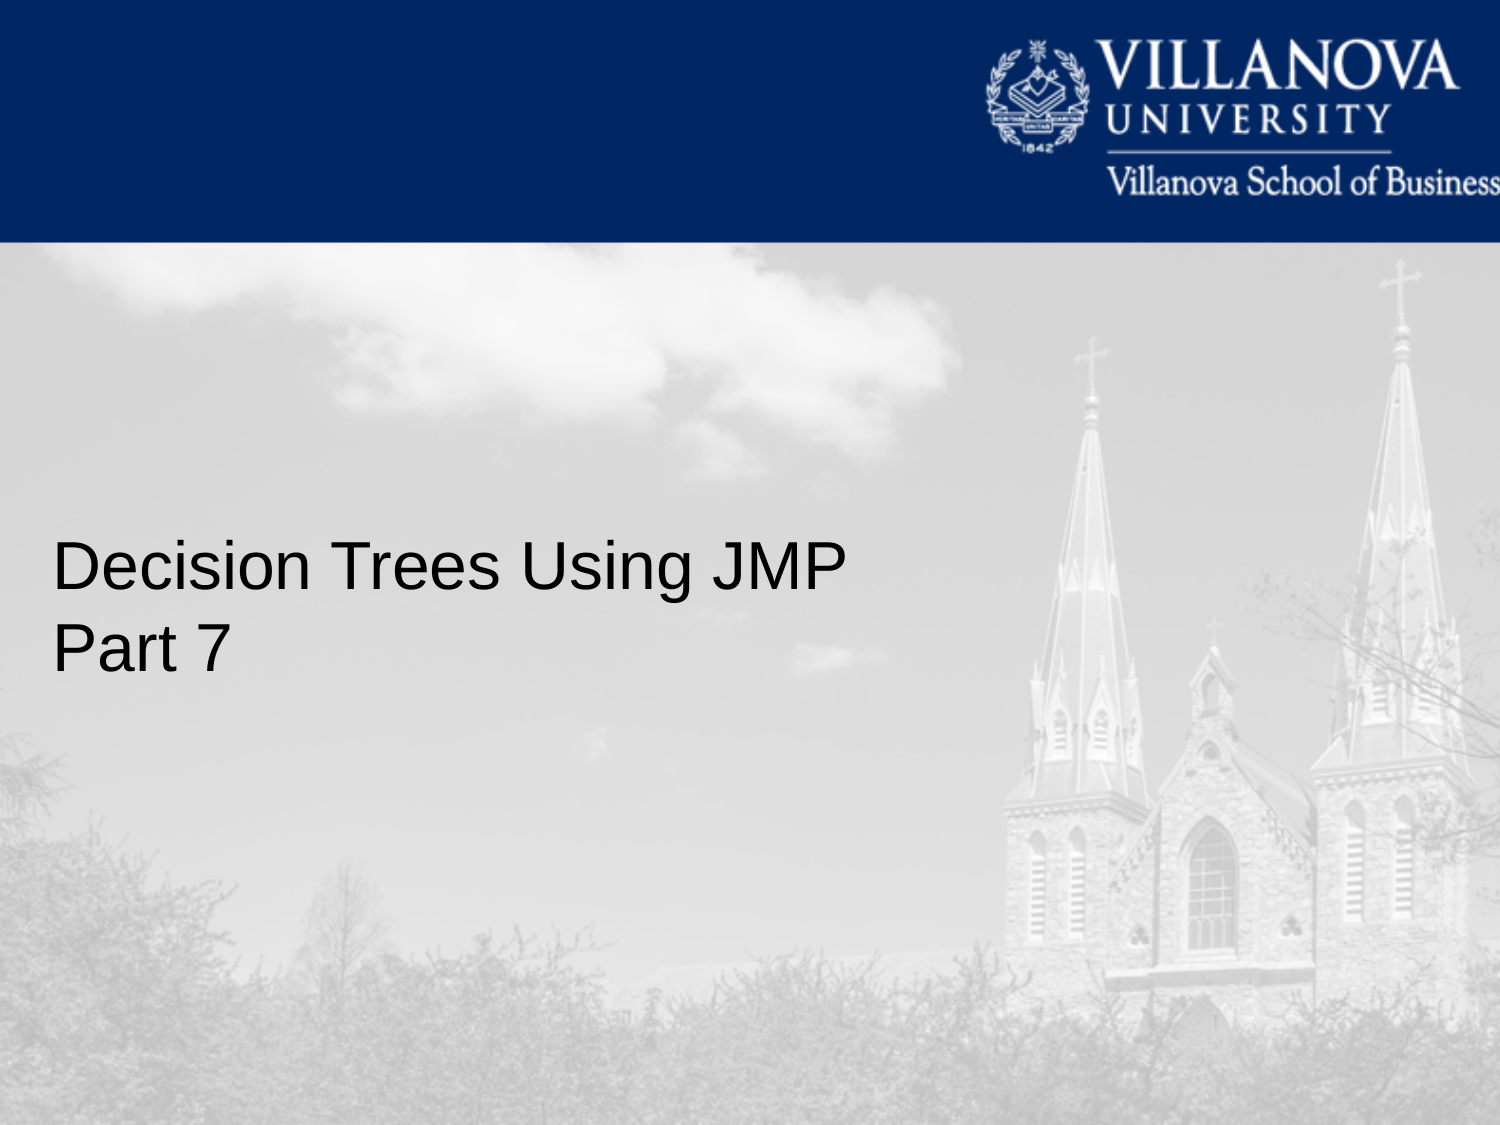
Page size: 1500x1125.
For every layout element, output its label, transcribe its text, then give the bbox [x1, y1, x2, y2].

picture [0, 0, 1500, 1125]
title Decision Trees Using JMP Part 7 [37, 512, 1313, 700]
